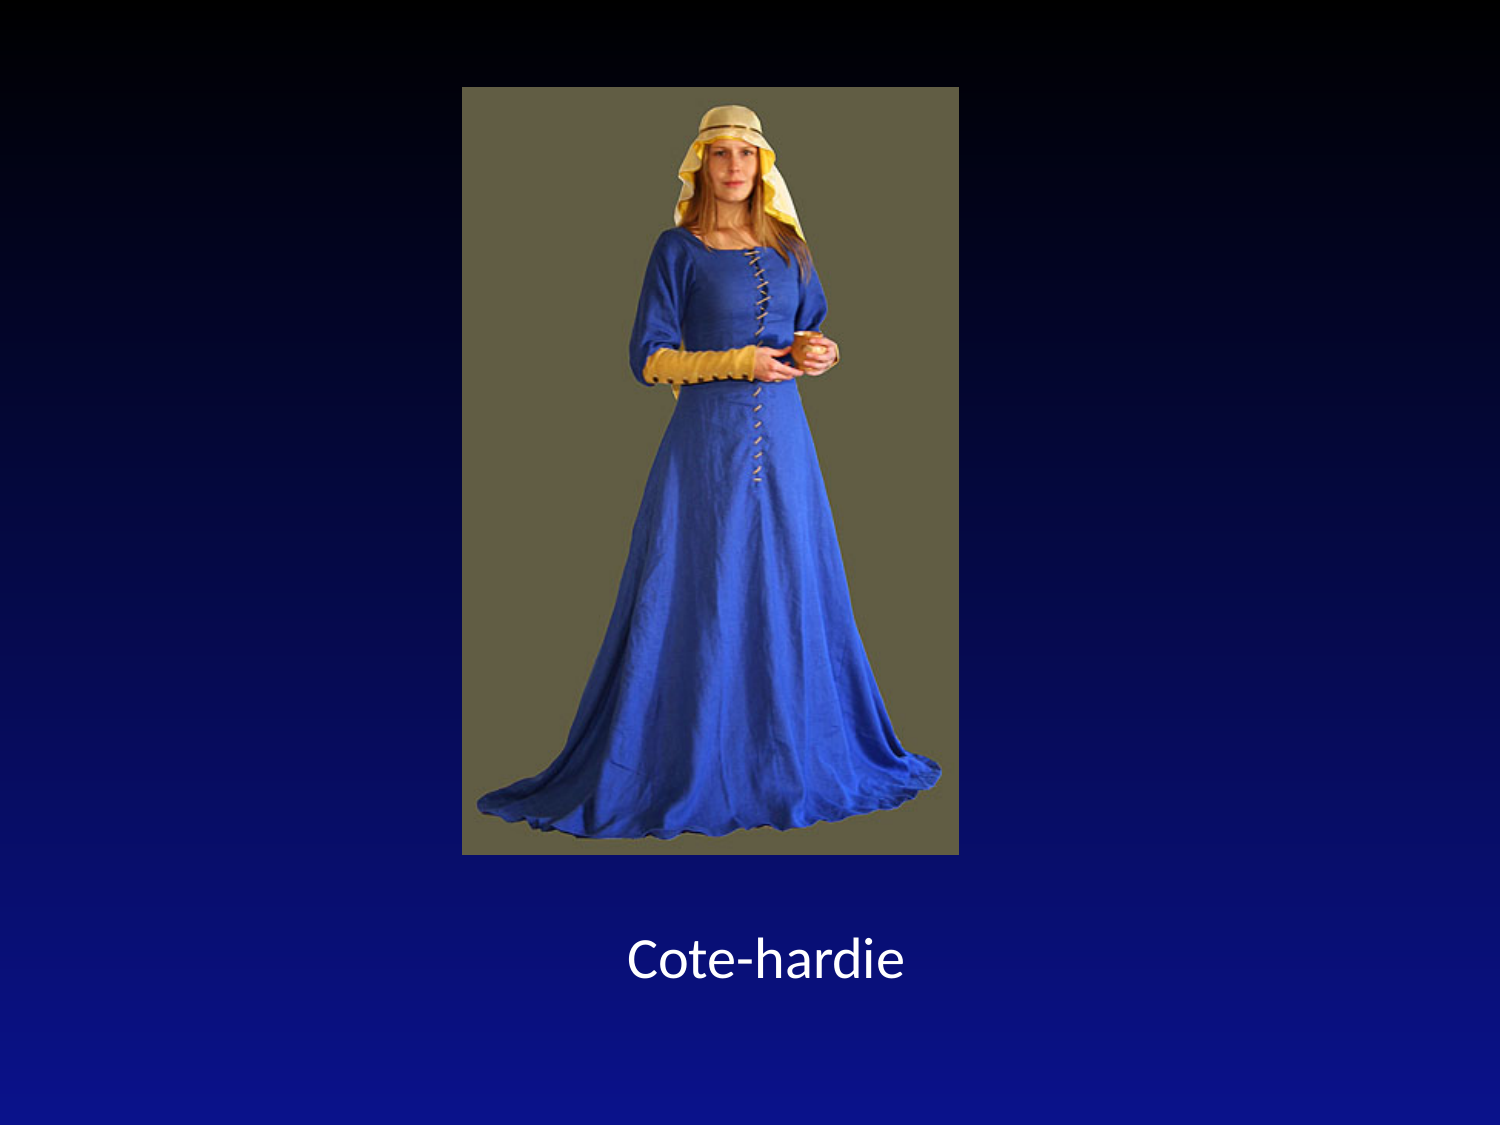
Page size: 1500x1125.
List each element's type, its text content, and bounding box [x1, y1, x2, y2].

picture [462, 87, 959, 856]
text_box Cote-hardie [612, 912, 938, 998]
